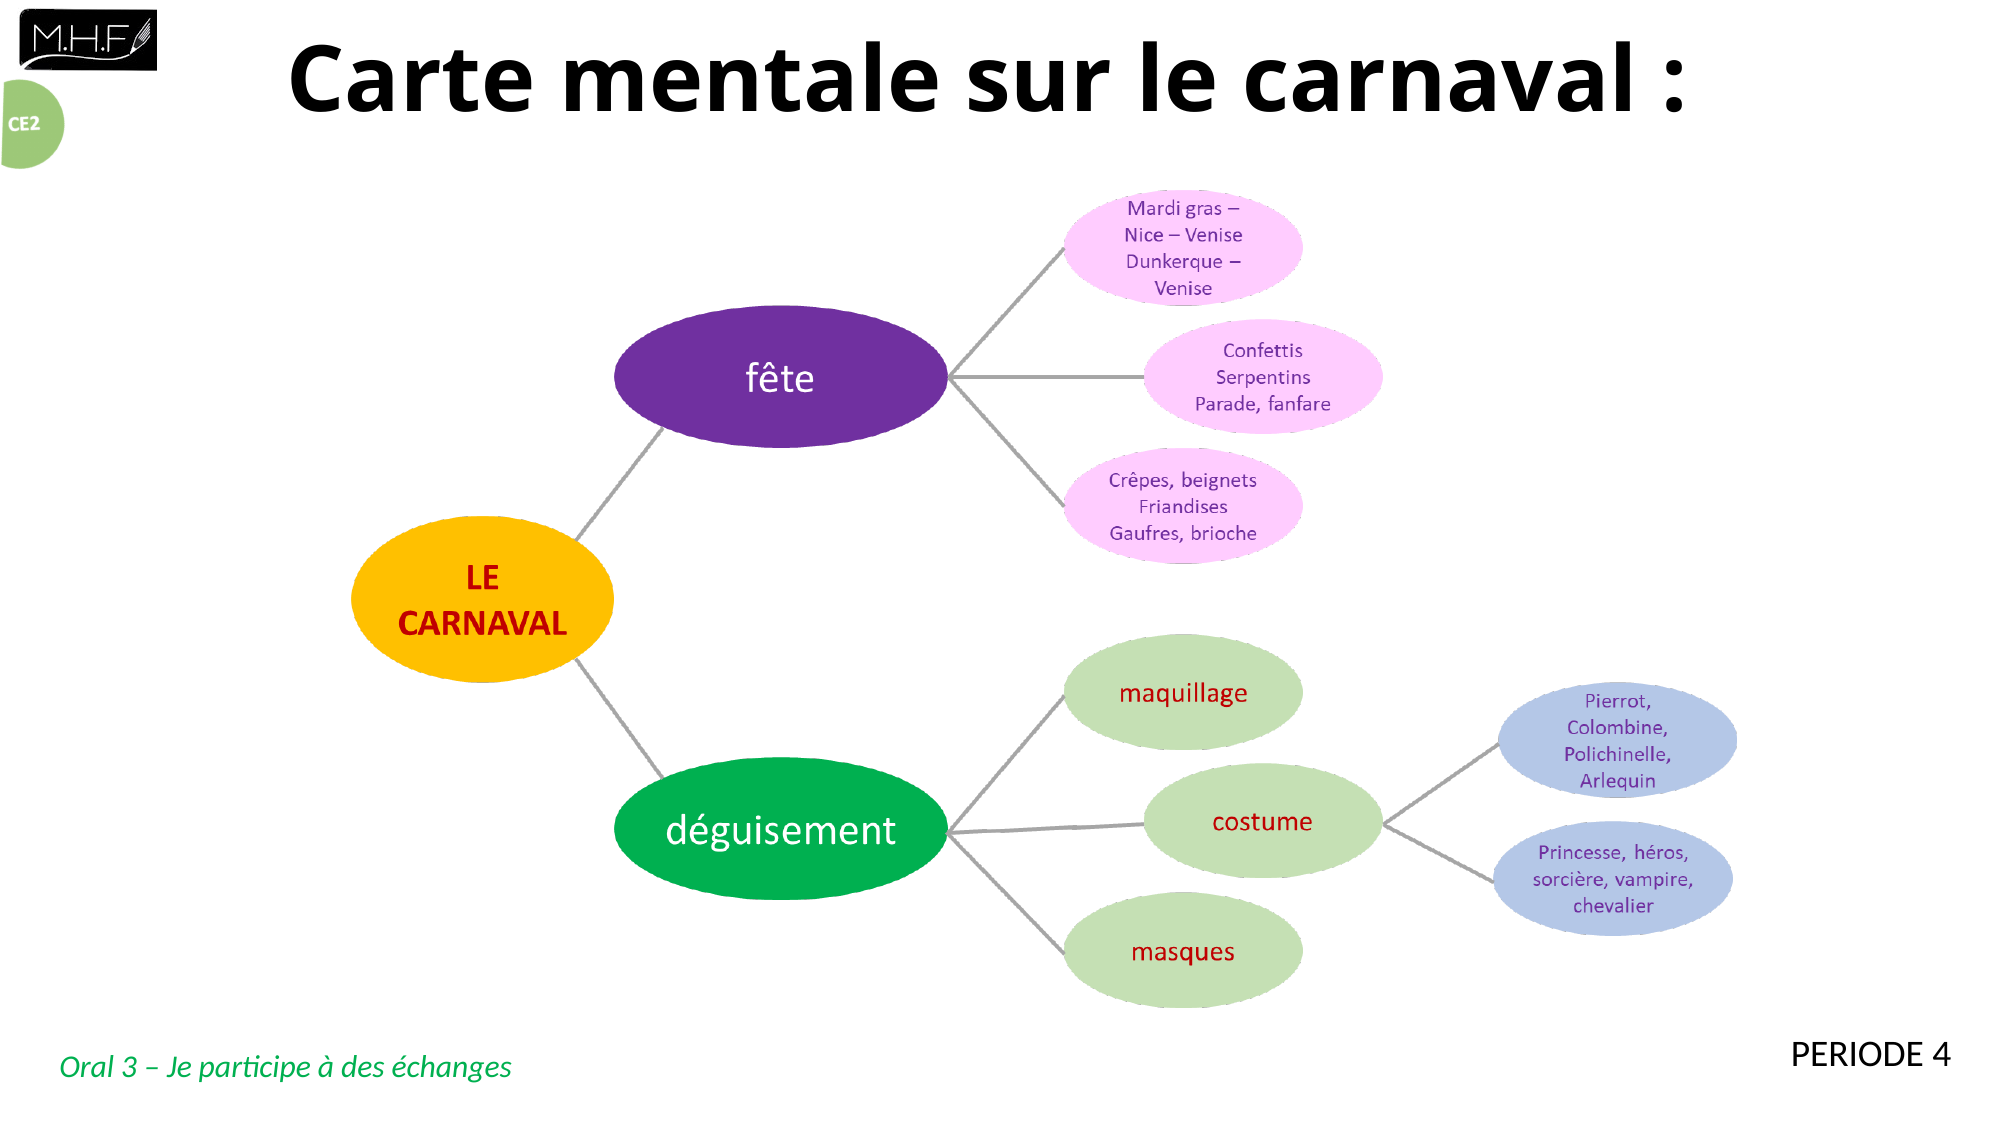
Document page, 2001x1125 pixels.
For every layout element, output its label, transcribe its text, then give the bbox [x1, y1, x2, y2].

picture [0, 7, 157, 207]
picture [351, 187, 1737, 1008]
text_box PERIODE 4 [1362, 1021, 1967, 1082]
text_box Oral 3 – Je participe à des échanges [44, 1038, 1346, 1092]
title Carte mentale sur le carnaval : [271, 7, 1818, 156]
